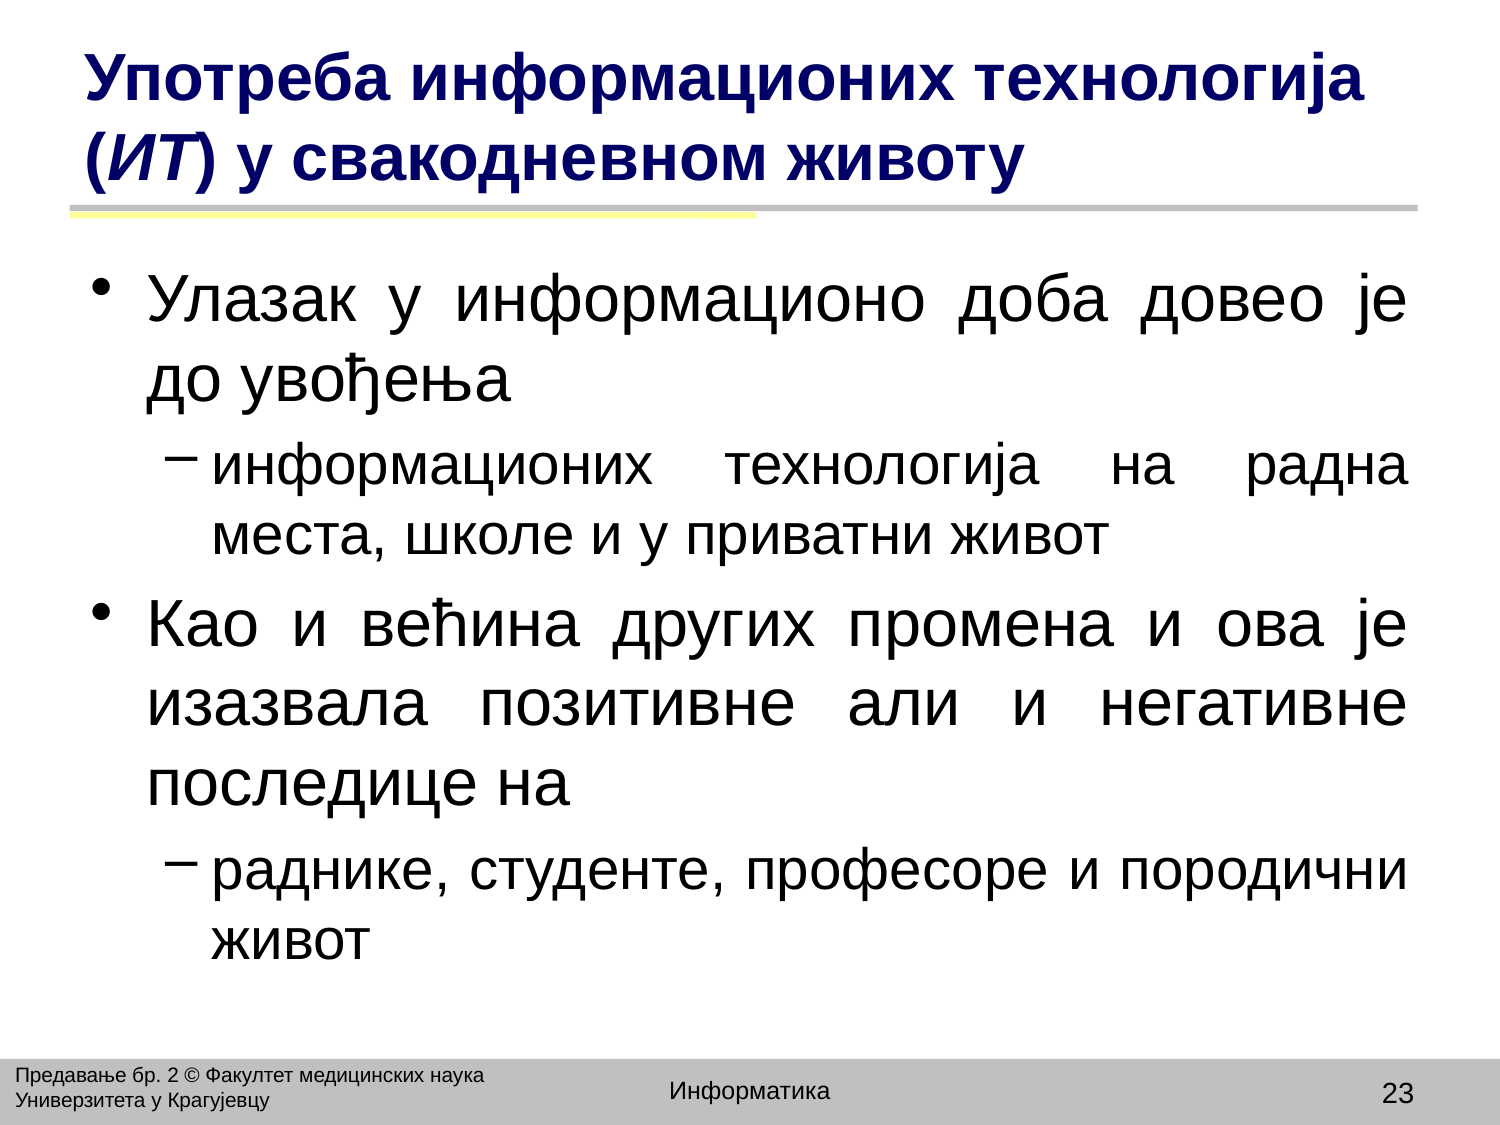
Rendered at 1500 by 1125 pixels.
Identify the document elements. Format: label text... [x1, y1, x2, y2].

footer Информатика [512, 1066, 988, 1125]
list Улазак у информационо доба довео је до увођења информационих технологија на радна места, школе и у приватни живот Као и већина других промена и ова је изазвала позитивне али и негативне последице на раднике, студенте, професоре и породични живот [74, 246, 1426, 1023]
title Употреба информационих технологија (ИТ) у свакодневном животу [69, 19, 1426, 208]
slide_number Предавање бр. 2 © Факултет медицинских наука Универзитета у Крагујевцу [0, 1053, 607, 1108]
slide_number 23 [1079, 1066, 1430, 1125]
